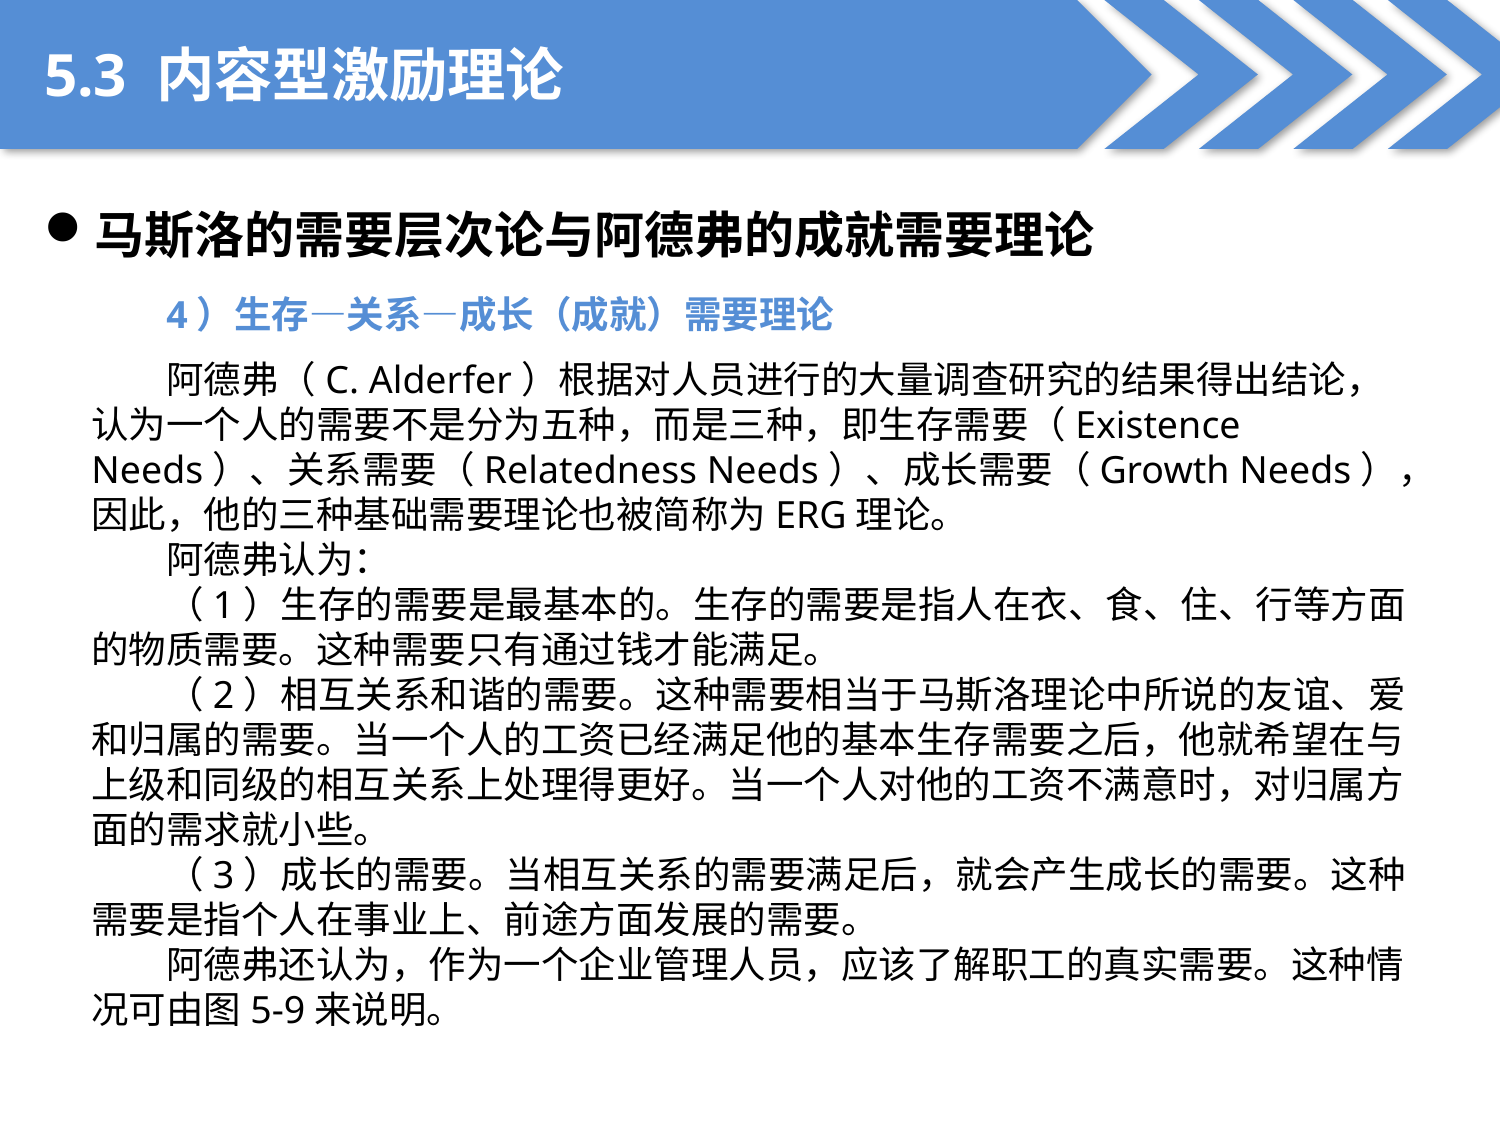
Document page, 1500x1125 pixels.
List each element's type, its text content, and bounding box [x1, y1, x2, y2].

text_box 马斯洛的需要层次论与阿德弗的成就需要理论 [29, 196, 1176, 271]
text_box 5.3 内容型激励理论 [29, 30, 580, 116]
text_box 阿德弗（C. Alderfer）根据对人员进行的大量调查研究的结果得出结论，认为一个人的需要不是分为五种，而是三种，即生存需要（Existence Needs）、关系需要（Relatedness Needs）、成长需要（Growth Needs），因此，他的三种基础需要理论也被简称为ERG理论。 阿德弗认为： （1）生存的需要是最基本的。生存的需要是指人在衣、食、住、行等方面的物质需要。这种需要只有通过钱才能满足。 （2）相互关系和谐的需要。这种需要相当于马斯洛理论中所说的友谊、爱和归属的需要。当一个人的工资已经满足他的基本生存需要之后，他就希望在与上级和同级的相互关系上处理得更好。当一个人对他的工资不满意时，对归属方面的需求就小些。 （3）成长的需要。当相互关系的需要满足后，就会产生成长的需要。这种需要是指个人在事业上、前途方面发展的需要。 阿德弗还认为，作为一个企业管理人员，应该了解职工的真实需要。这种情况可由图5-9来说明。 [76, 348, 1424, 1039]
text_box 4）生存—关系—成长（成就）需要理论 [76, 283, 1424, 344]
